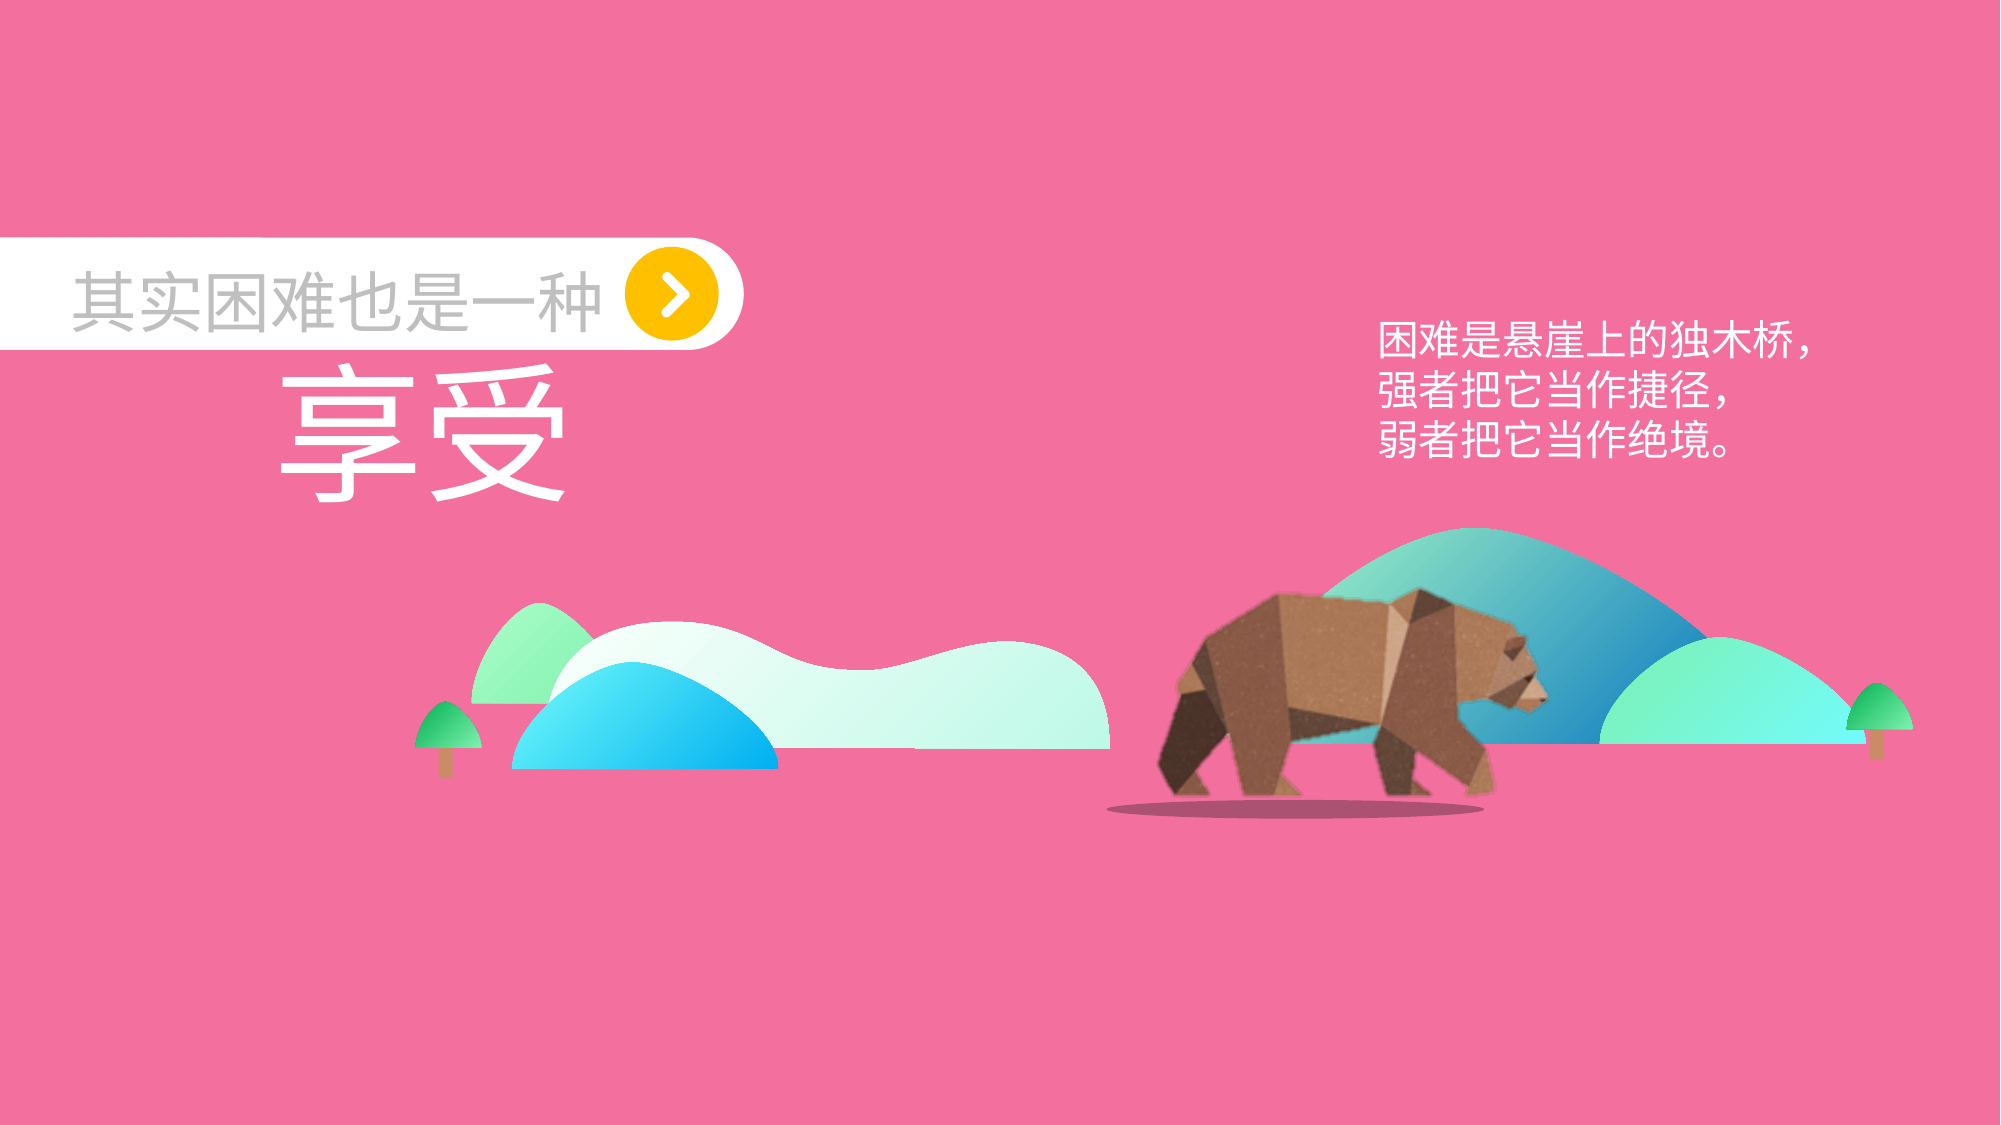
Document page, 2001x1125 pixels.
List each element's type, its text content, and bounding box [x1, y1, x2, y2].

picture [1081, 334, 1604, 847]
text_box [415, 701, 482, 779]
text_box [0, 236, 745, 352]
text_box [1604, 636, 1846, 745]
text_box 其实困难也是一种 享受 [55, 253, 620, 528]
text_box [624, 246, 719, 341]
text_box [1846, 683, 1913, 760]
text_box 困难是悬崖上的独木桥， 强者把它当作捷径， 弱者把它当作绝境。 [1362, 306, 1852, 472]
text_box [470, 602, 594, 705]
text_box [1604, 567, 1708, 718]
text_box [511, 661, 780, 770]
text_box [547, 620, 1081, 750]
